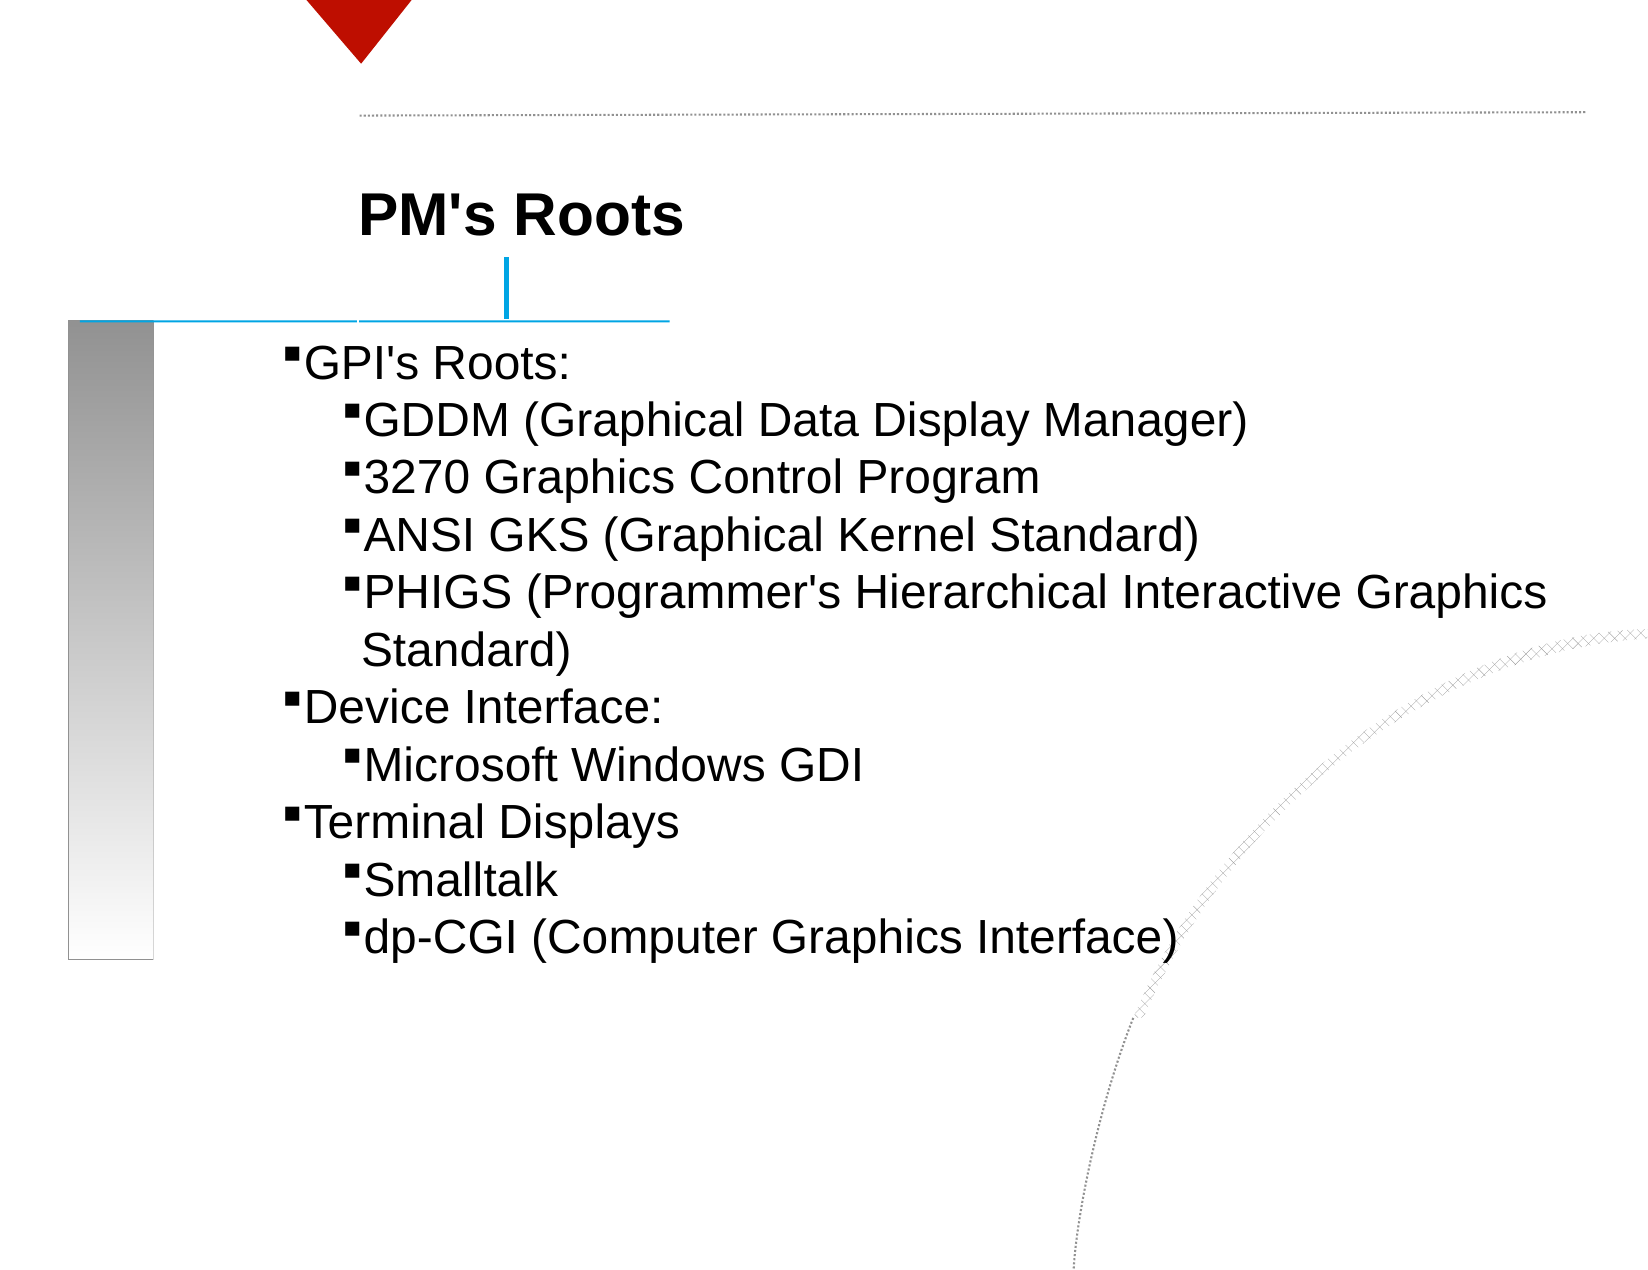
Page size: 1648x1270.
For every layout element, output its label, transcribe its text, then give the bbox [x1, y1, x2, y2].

text_box GPI's Roots: GDDM (Graphical Data Display Manager) 3270 Graphics Control Program ANSI GKS (Graphical Kernel Standard) PHIGS (Programmer's Hierarchical Interactive Graphics Standard) Device Interface: Microsoft Windows GDI Terminal Displays Smalltalk dp-CGI (Computer Graphics Interface) [281, 331, 1586, 964]
text_box PM's Roots [358, 105, 1578, 331]
